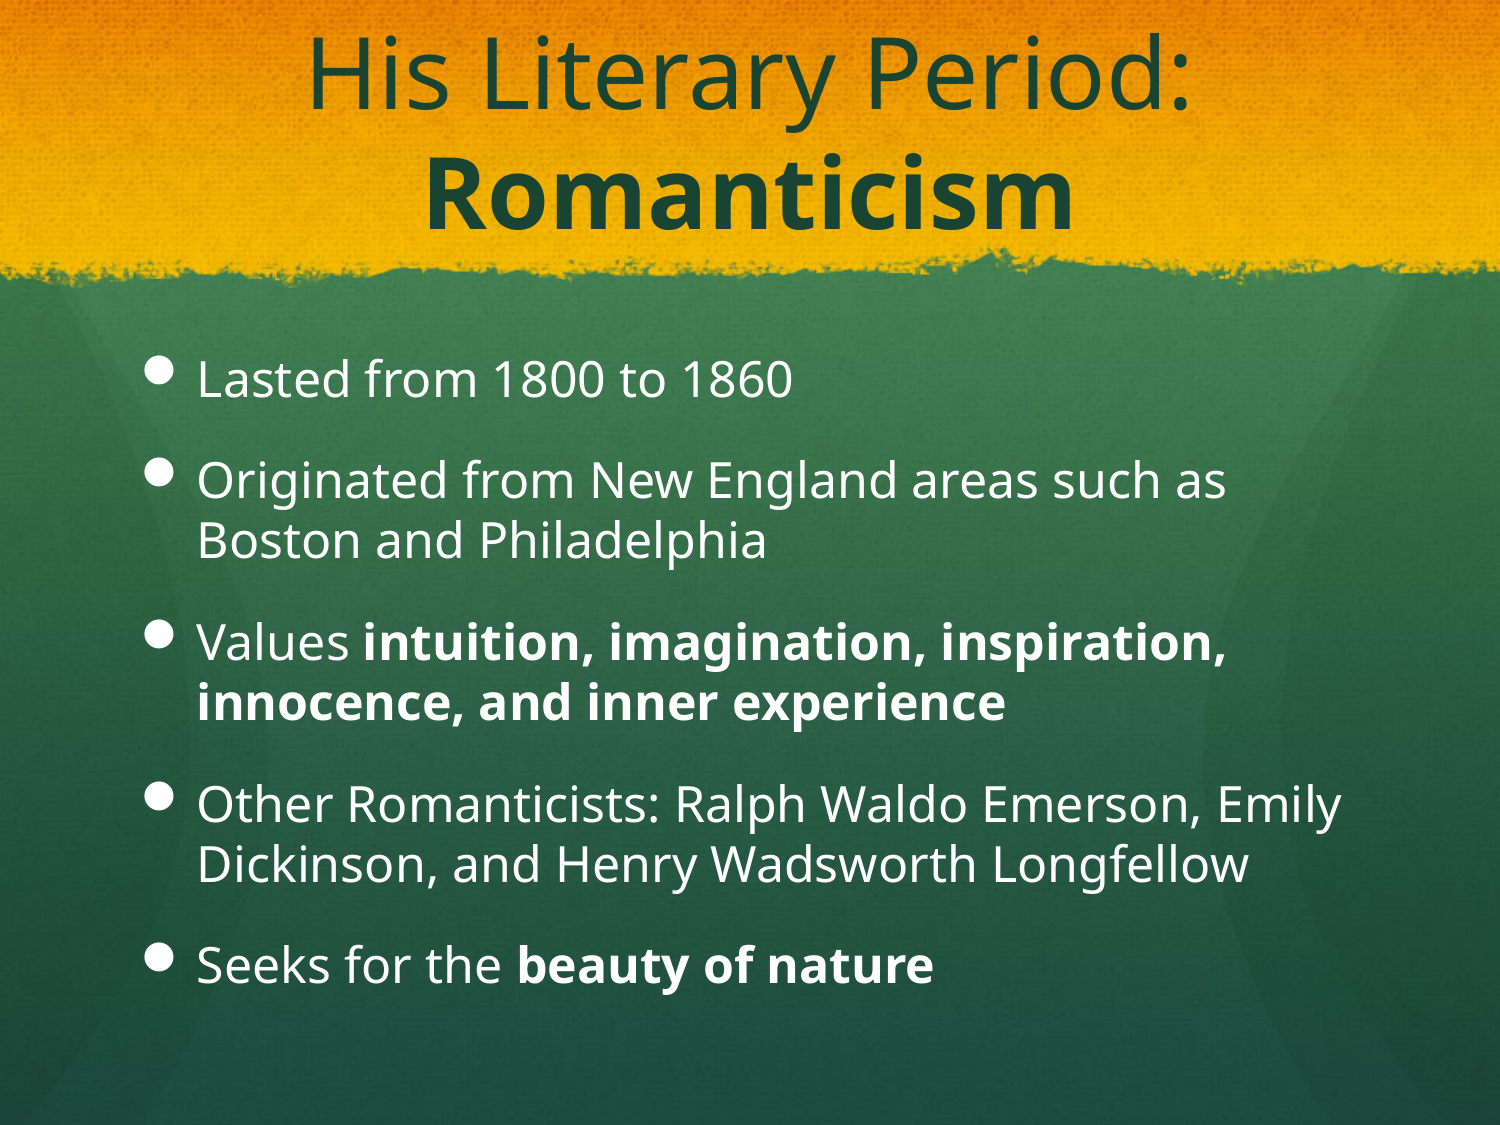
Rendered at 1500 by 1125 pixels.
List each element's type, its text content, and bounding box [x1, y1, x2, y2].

title His Literary Period: Romanticism [125, 13, 1375, 246]
picture [0, 0, 1500, 1125]
list Lasted from 1800 to 1860 Originated from New England areas such as Boston and Philadelphia Values intuition, imagination, inspiration, innocence, and inner experience Other Romanticists: Ralph Waldo Emerson, Emily Dickinson, and Henry Wadsworth Longfellow Seeks for the beauty of nature [125, 339, 1375, 1026]
